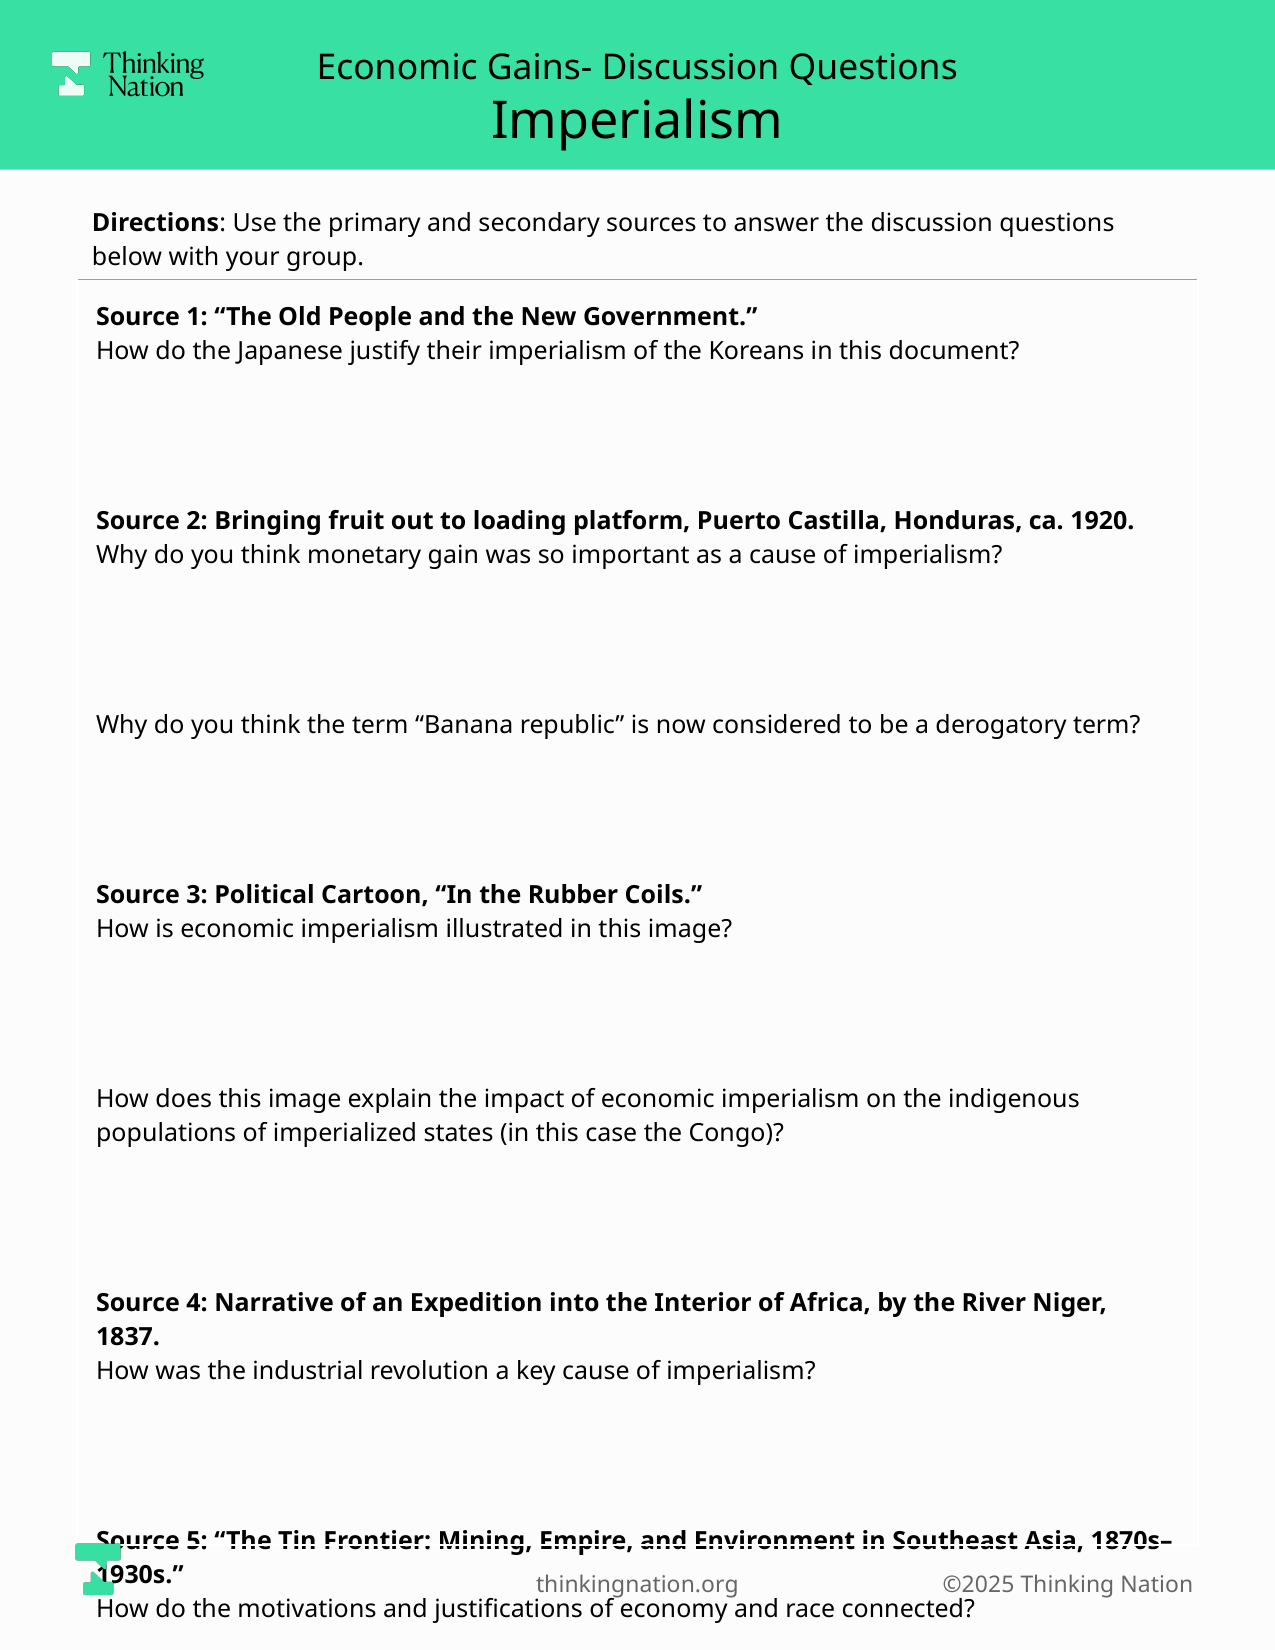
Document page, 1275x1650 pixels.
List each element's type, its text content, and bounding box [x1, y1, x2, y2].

picture [35, 37, 210, 110]
table_header Source 1: “The Old People and the New Government.” How do the Japanese justify their imperialism of the Koreans in this document? Source 2: Bringing fruit out to loading platform, Puerto Castilla, Honduras, ca. 1920. Why do you think monetary gain was so important as a cause of imperialism? Why do you think the term “Banana republic” is now considered to be a derogatory term? Source 3: Political Cartoon, “In the Rubber Coils.” How is economic imperialism illustrated in this image? How does this image explain the impact of economic imperialism on the indigenous populations of imperialized states (in this case the Congo)? Source 4: Narrative of an Expedition into the Interior of Africa, by the River Niger, 1837. How was the industrial revolution a key cause of imperialism? Source 5: “The Tin Frontier: Mining, Empire, and Environment in Southeast Asia, 1870s–1930s.” How do the motivations and justifications of economy and race connected? [78, 280, 1197, 1544]
text_box ©2025 Thinking Nation [907, 1553, 1210, 1605]
picture [62, 1533, 134, 1605]
text_box Economic Gains- Discussion Questions Imperialism [0, 0, 1275, 170]
text_box Directions: Use the primary and secondary sources to answer the discussion questions below with your group. [76, 186, 1198, 279]
text_box thinkingnation.org [486, 1553, 789, 1605]
